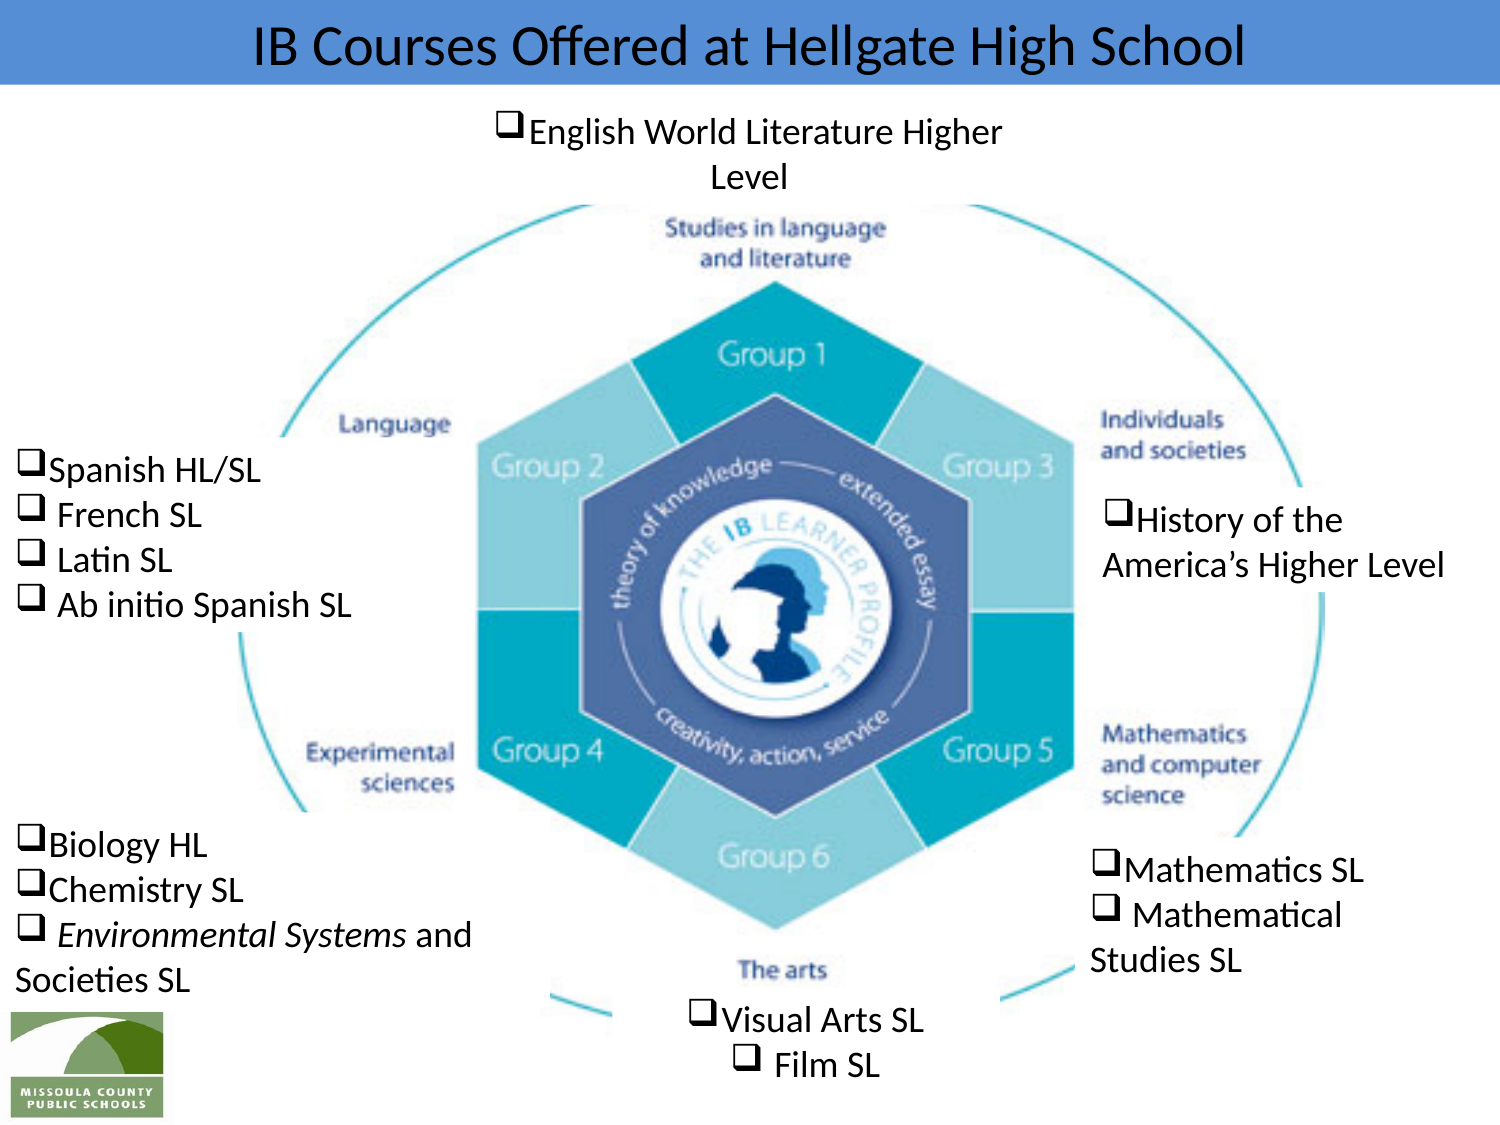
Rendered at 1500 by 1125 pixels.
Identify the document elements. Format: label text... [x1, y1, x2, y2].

text_box History of the America’s Higher Level [1329, 487, 1500, 593]
text_box IB Courses Offered at Hellgate High School [0, 0, 1500, 85]
text_box English World Literature Higher Level [449, 99, 1049, 173]
text_box Spanish HL/SL French SL Latin SL Ab initio Spanish SL [0, 437, 232, 633]
text_box Mathematics SL Mathematical Studies SL [1329, 837, 1425, 988]
text_box Biology HL Chemistry SL Environmental Systems and Societies SL [0, 812, 232, 1008]
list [237, 174, 1326, 1038]
text_box Visual Arts SL Film SL [612, 1047, 1000, 1093]
picture [0, 1012, 176, 1125]
